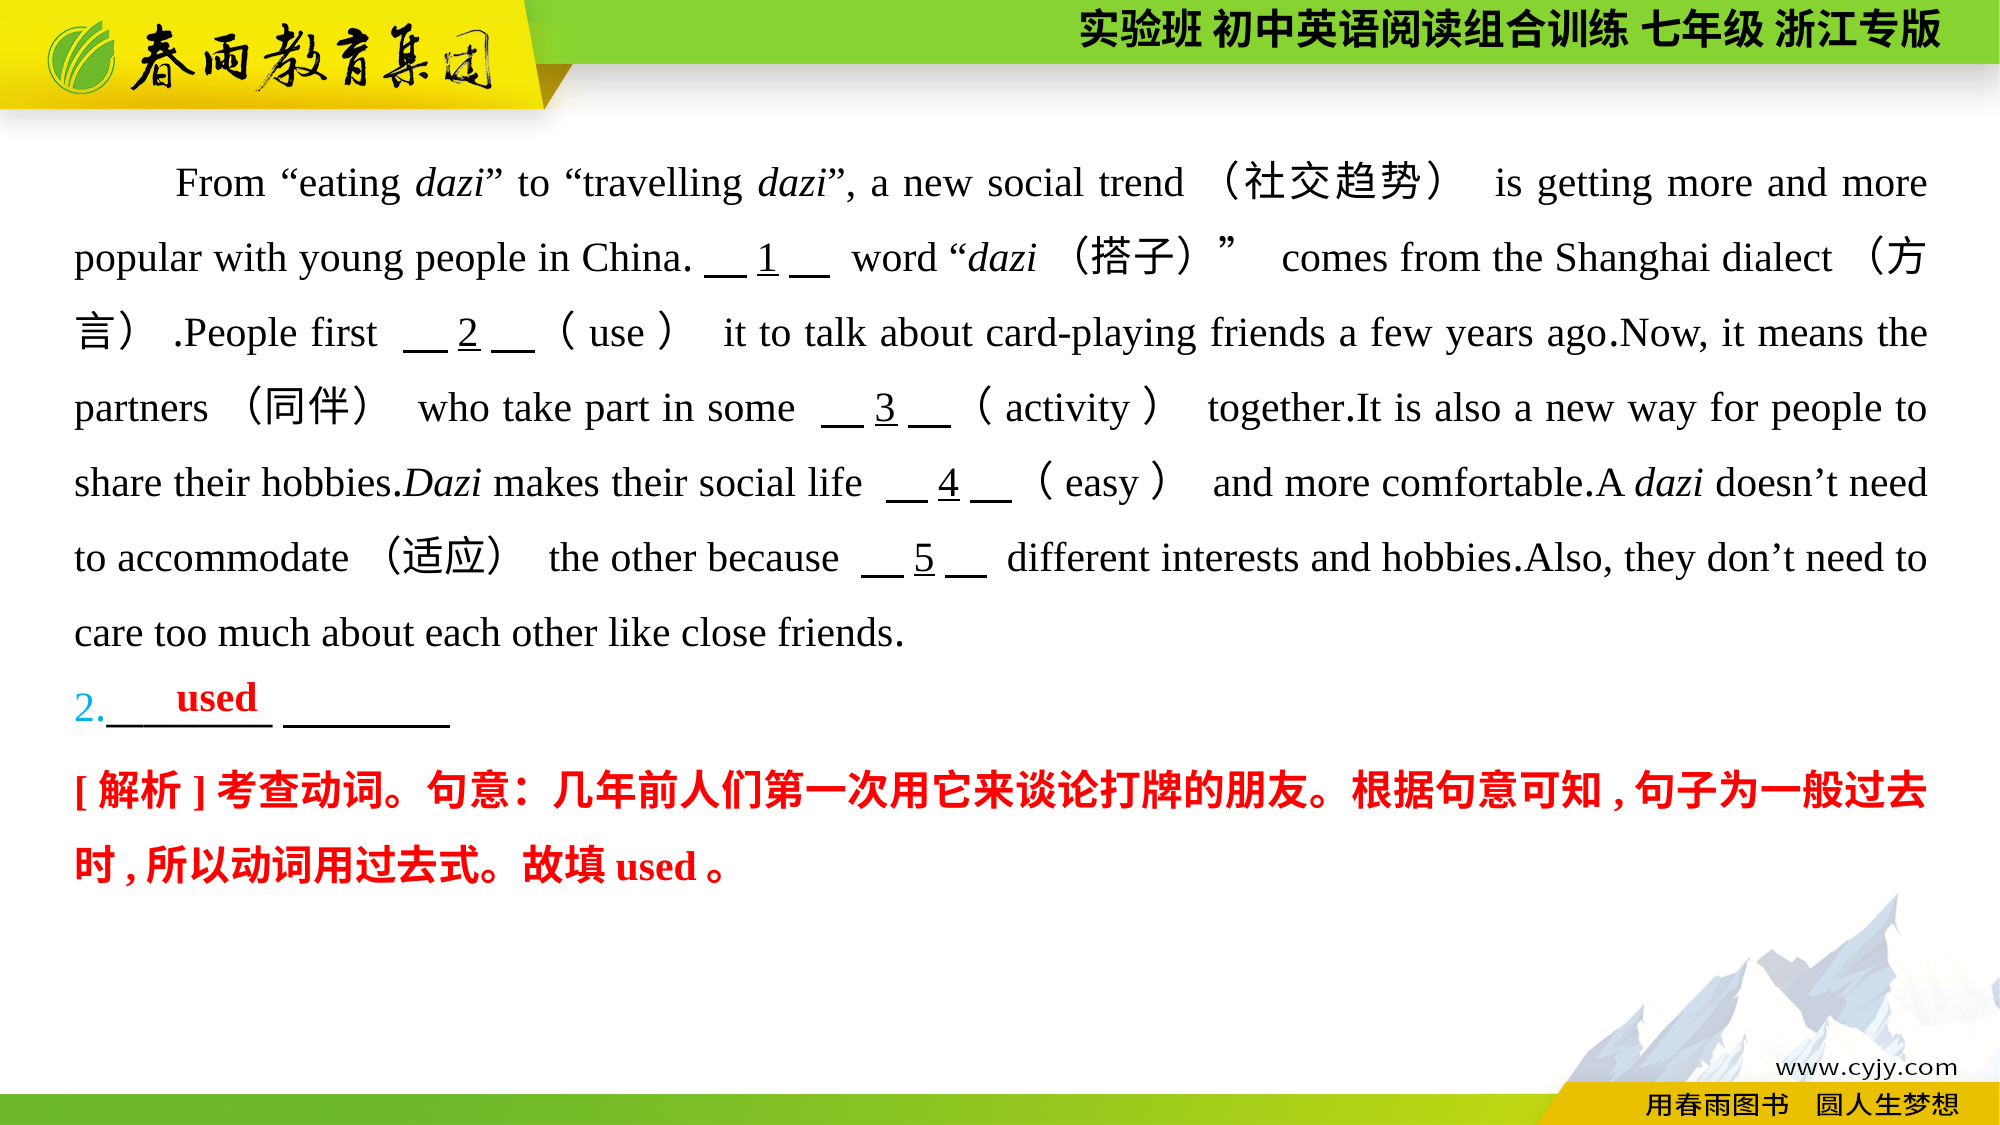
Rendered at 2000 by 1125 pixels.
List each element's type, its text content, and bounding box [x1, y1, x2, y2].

picture [0, 0, 2000, 1125]
text_box used [161, 662, 273, 727]
text_box [解析]考查动词。句意：几年前人们第一次用它来谈论打牌的朋友。根据句意可知,句子为一般过去时,所以动词用过去式。故填used。 [59, 731, 1944, 897]
list From “eating dazi” to “travelling dazi”, a new social trend（社交趋势） is getting more and more popular with young people in China. 1 word “dazi（搭子）” comes from the Shanghai dialect（方言）.People first 2 （use） it to talk about card-playing friends a few years ago.Now, it means the partners（同伴） who take part in some 3 （activity） together.It is also a new way for people to share their hobbies.Dazi makes their social life 4 （easy） and more comfortable.A dazi doesn’t need to accommodate（适应） the other because 5 different interests and hobbies.Also, they don’t need to care too much about each other like close friends. 2._________ [59, 122, 1944, 731]
